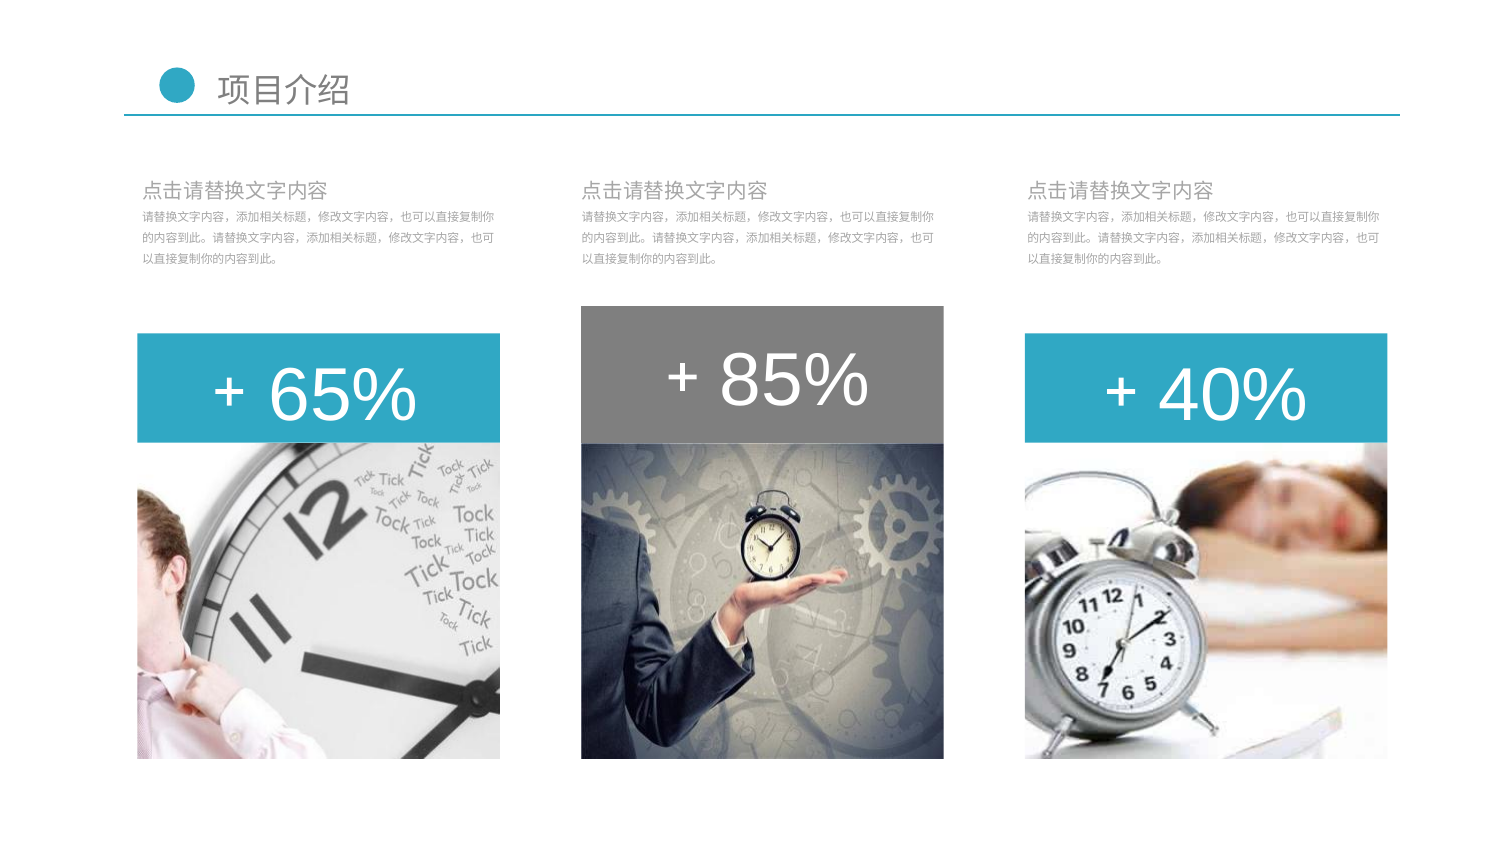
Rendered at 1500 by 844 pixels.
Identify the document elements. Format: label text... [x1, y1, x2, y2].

text_box 点击请替换文字内容 请替换文字内容，添加相关标题，修改文字内容，也可以直接复制你的内容到此。请替换文字内容，添加相关标题，修改文字内容，也可以直接复制你的内容到此。 [1027, 165, 1386, 267]
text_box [580, 305, 944, 759]
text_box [137, 333, 501, 759]
text_box 点击请替换文字内容 请替换文字内容，添加相关标题，修改文字内容，也可以直接复制你的内容到此。请替换文字内容，添加相关标题，修改文字内容，也可以直接复制你的内容到此。 [581, 165, 940, 267]
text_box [1024, 333, 1388, 759]
text_box 点击请替换文字内容 请替换文字内容，添加相关标题，修改文字内容，也可以直接复制你的内容到此。请替换文字内容，添加相关标题，修改文字内容，也可以直接复制你的内容到此。 [142, 165, 500, 267]
